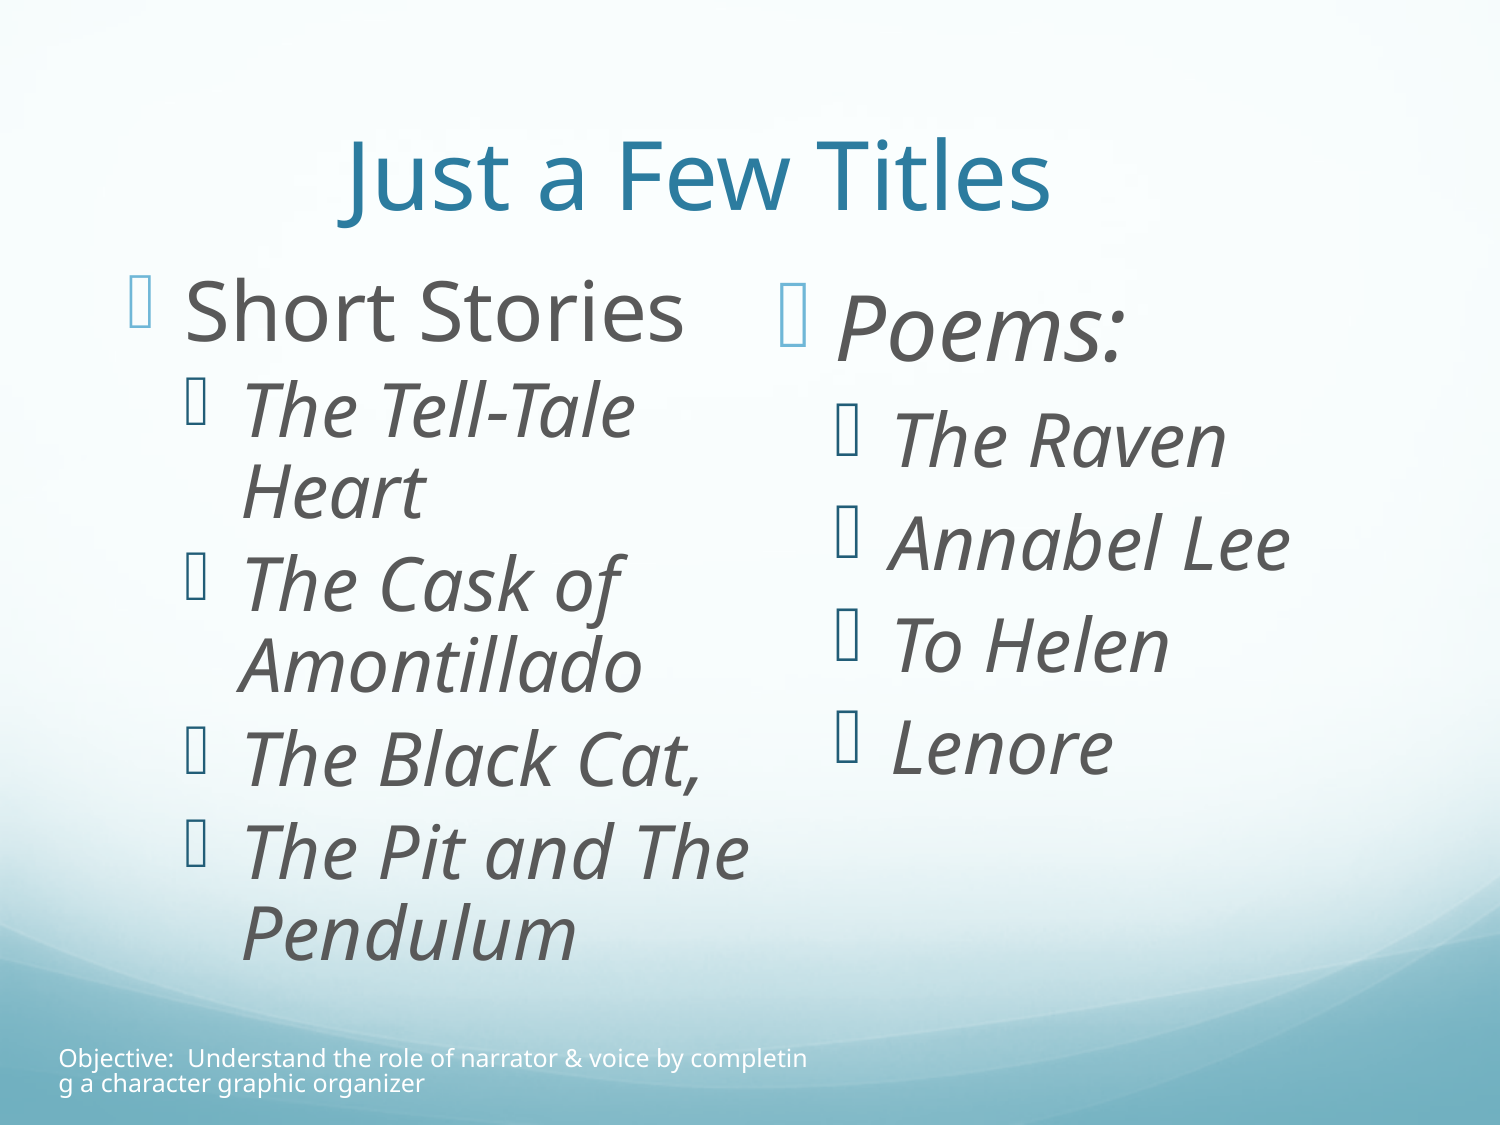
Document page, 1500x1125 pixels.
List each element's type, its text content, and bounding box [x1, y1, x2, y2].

list Poems: The Raven Annabel Lee To Helen Lenore [762, 262, 1388, 938]
title Just a Few Titles [62, 50, 1338, 238]
footer Objective: Understand the role of narrator & voice by completing a character graphic organizer [43, 1029, 838, 1090]
list Short Stories The Tell-Tale Heart The Cask of Amontillado The Black Cat, The Pit and The Pendulum [112, 262, 775, 1029]
